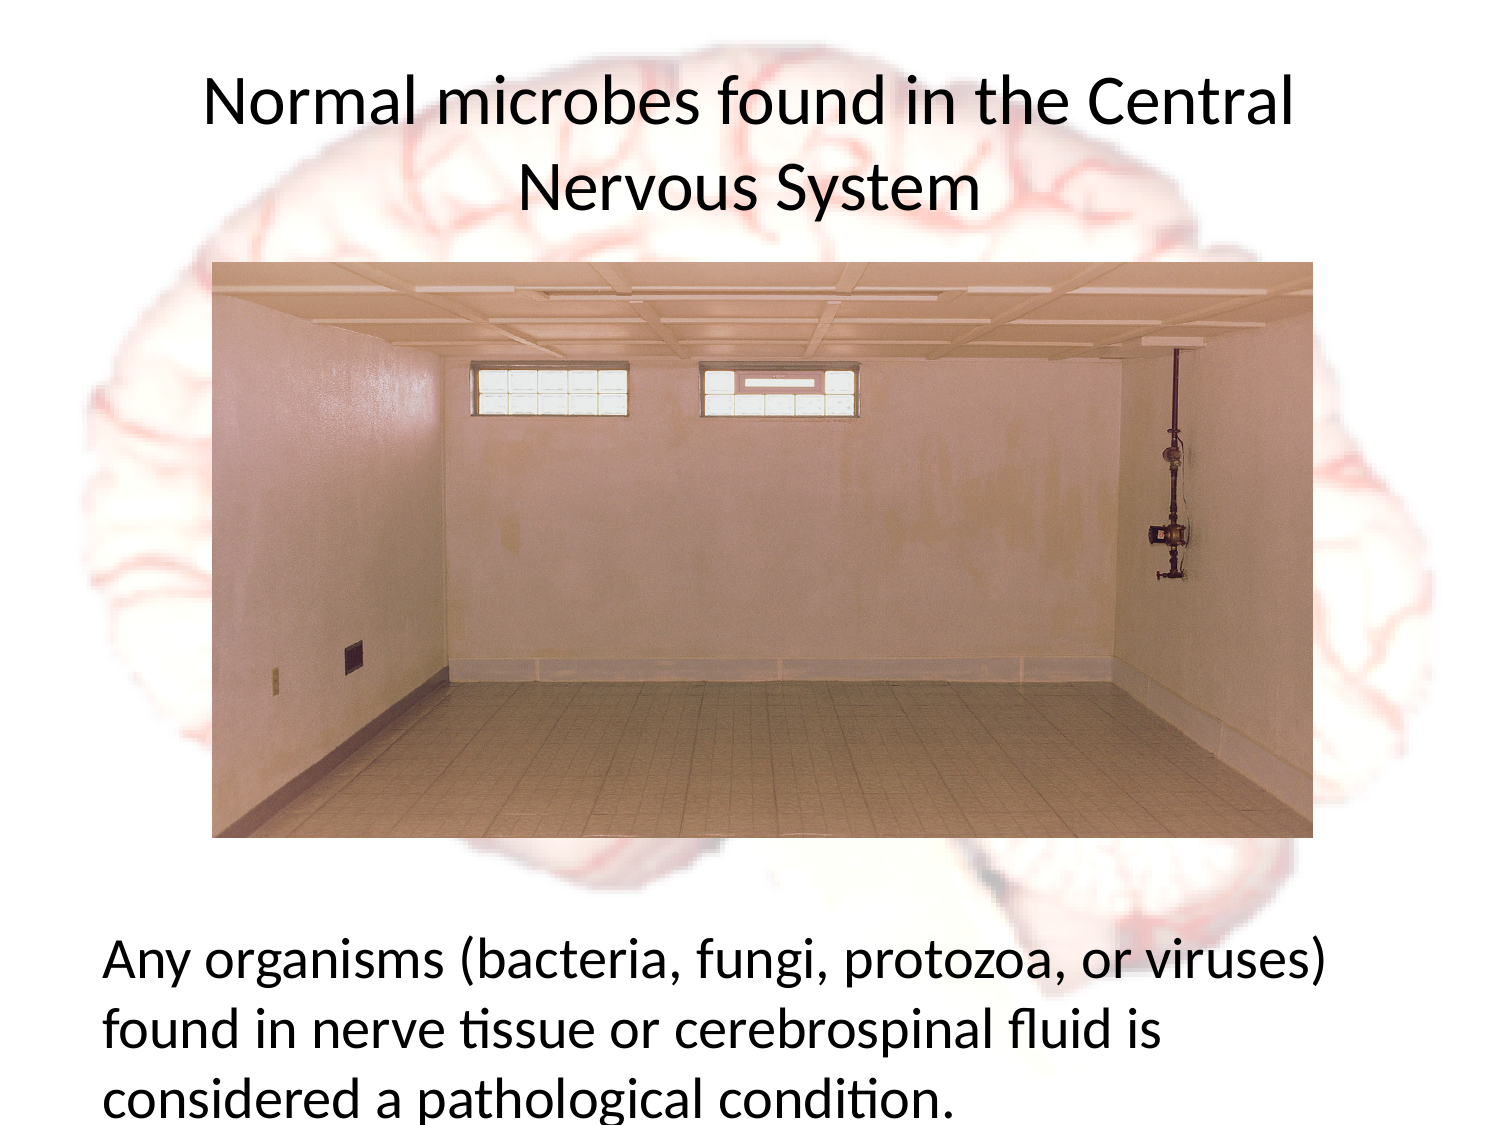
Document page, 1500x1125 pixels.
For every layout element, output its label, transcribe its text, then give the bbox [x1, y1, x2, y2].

title Normal microbes found in the Central Nervous System [75, 45, 1425, 233]
text_box Any organisms (bacteria, fungi, protozoa, or viruses) found in nerve tissue or cerebrospinal fluid is considered a pathological condition. [87, 912, 1413, 1125]
picture [212, 262, 1313, 838]
